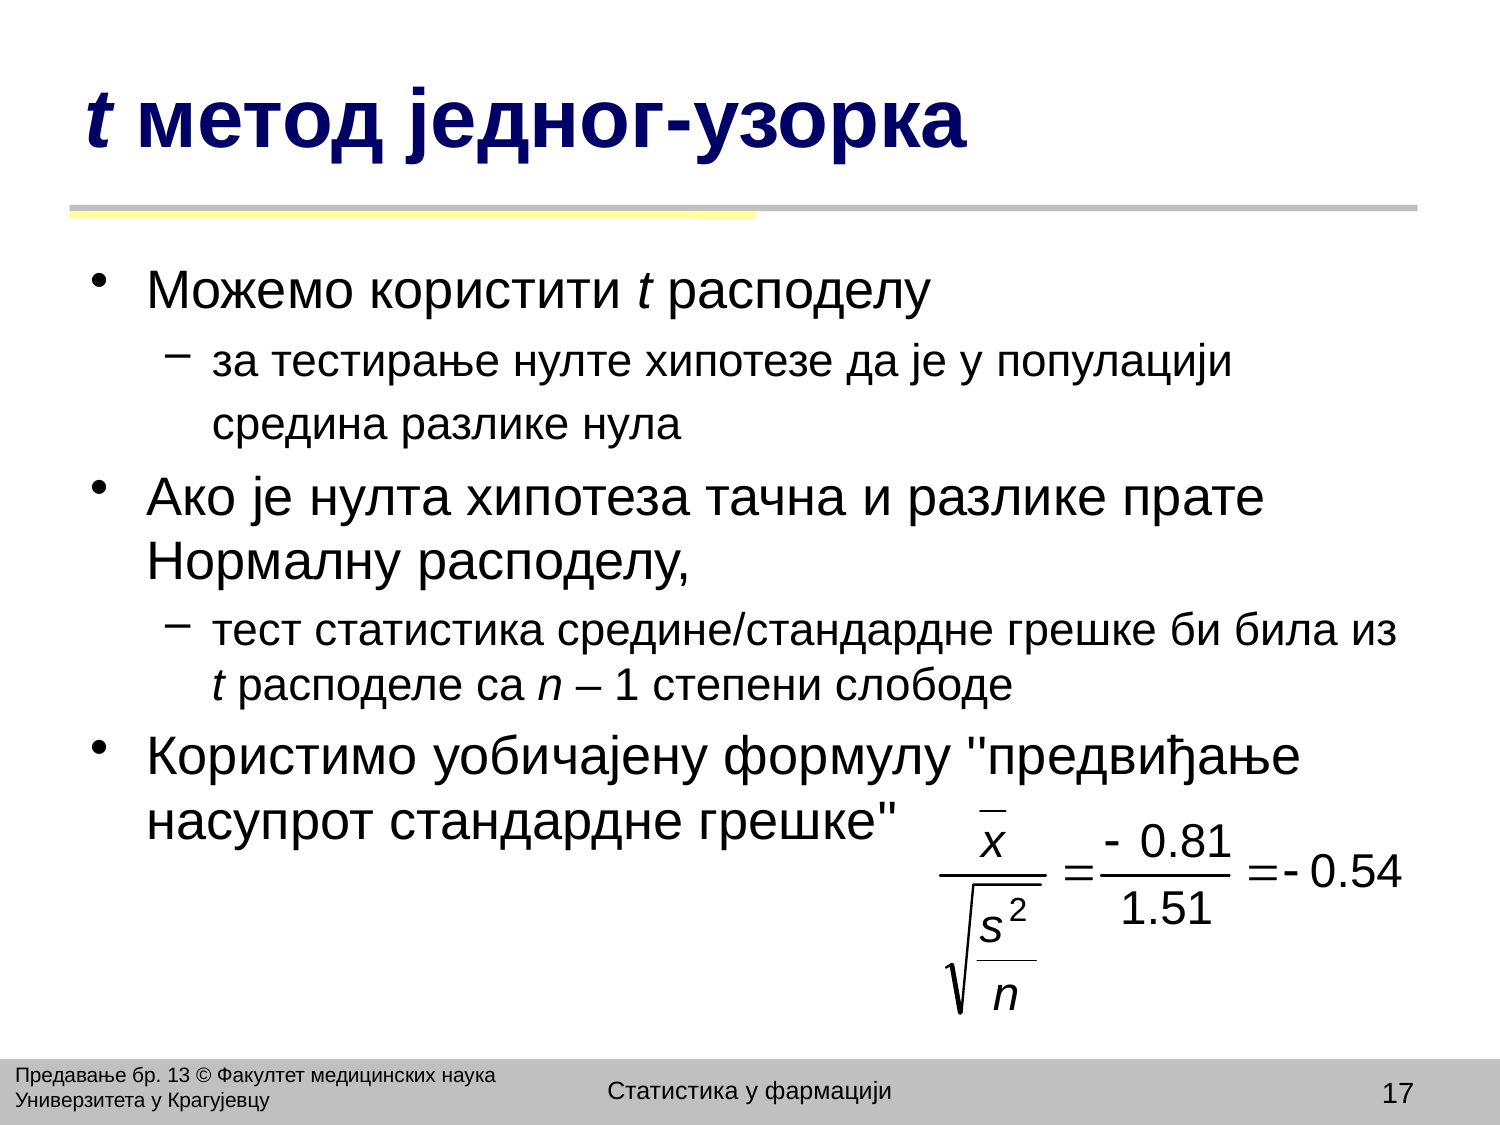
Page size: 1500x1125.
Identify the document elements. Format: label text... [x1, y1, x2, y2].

slide_number 17 [1079, 1066, 1430, 1125]
list Можемо користити t расподелу за тестирање нулте хипотезе да је у популацији средина разлике нула Aко је нулта хипотеза тачна и разлике прате Нормалну расподелу, тест статистика средине/стандардне грешке би била из t расподеле са n – 1 степени слободе Користимо уобичајену формулу ''предвиђање насупрот стандардне грешке'' [74, 246, 1426, 1023]
title t метод једног-узорка [69, 19, 1426, 208]
footer Статистика у фармацији [512, 1066, 988, 1125]
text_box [930, 796, 1412, 1026]
slide_number Предавање бр. 13 © Факултет медицинских наука Универзитета у Крагујевцу [0, 1053, 614, 1108]
